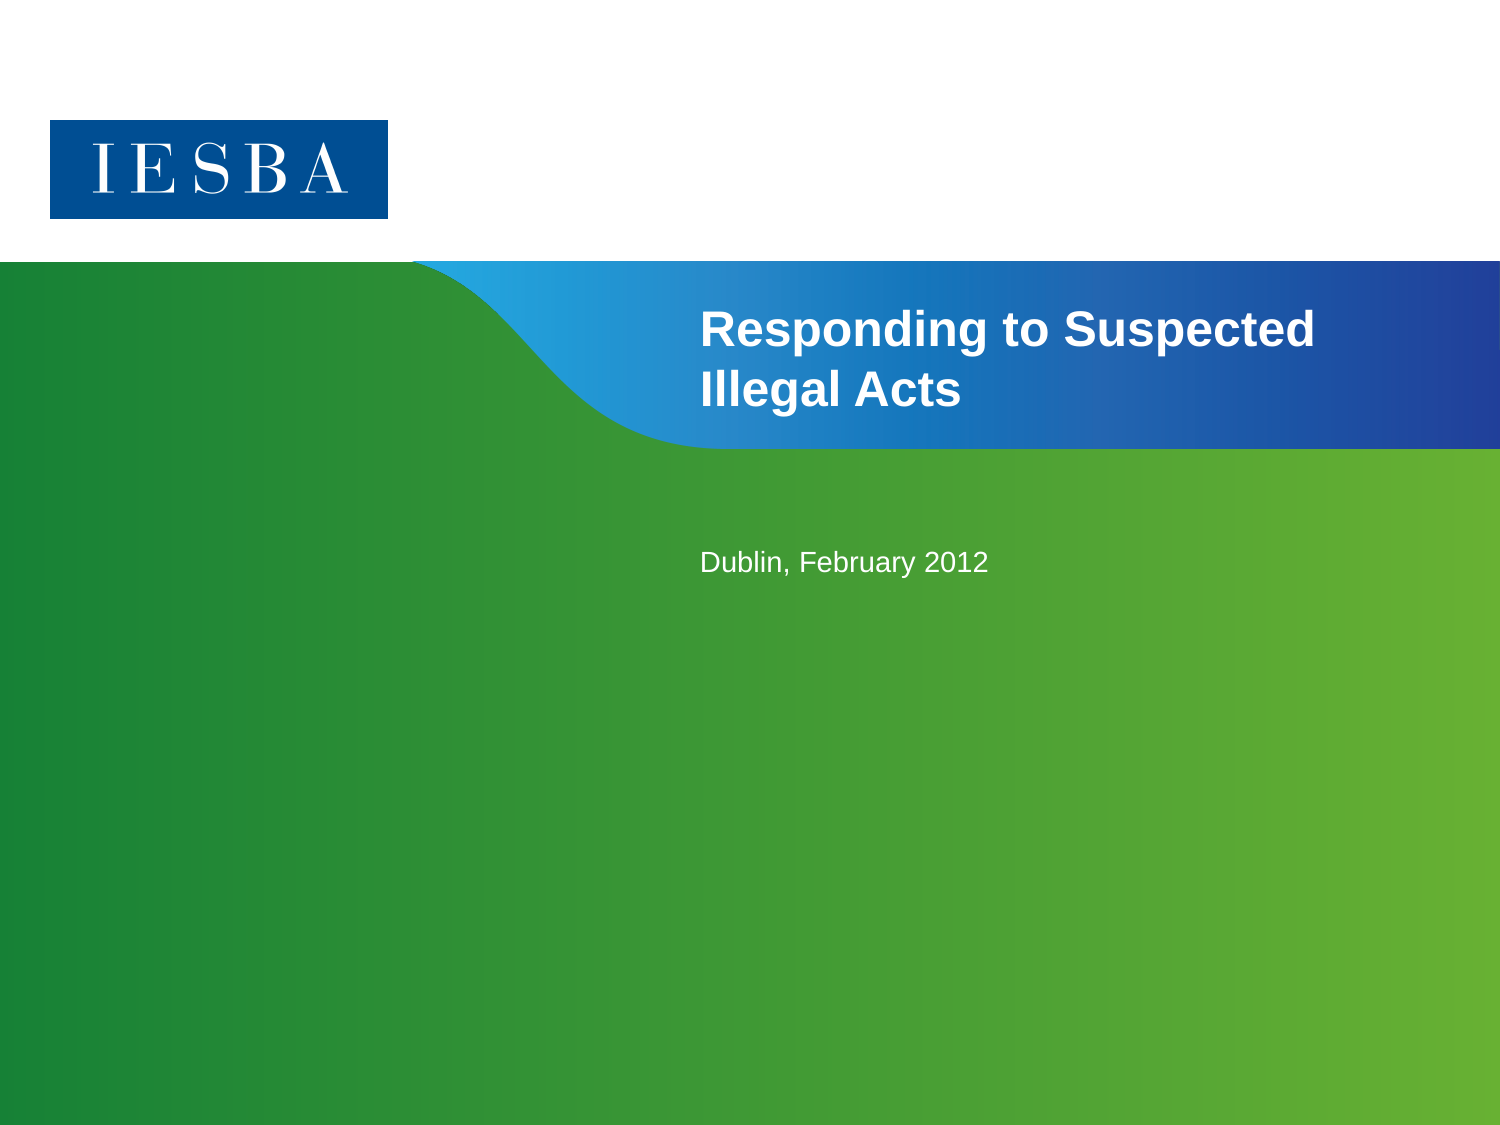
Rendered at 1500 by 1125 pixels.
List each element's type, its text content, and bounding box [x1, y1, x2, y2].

picture [50, 120, 388, 219]
subtitle Dublin, February 2012 [699, 543, 1203, 831]
title Responding to Suspected Illegal Acts [699, 275, 1463, 438]
picture [412, 261, 1500, 449]
